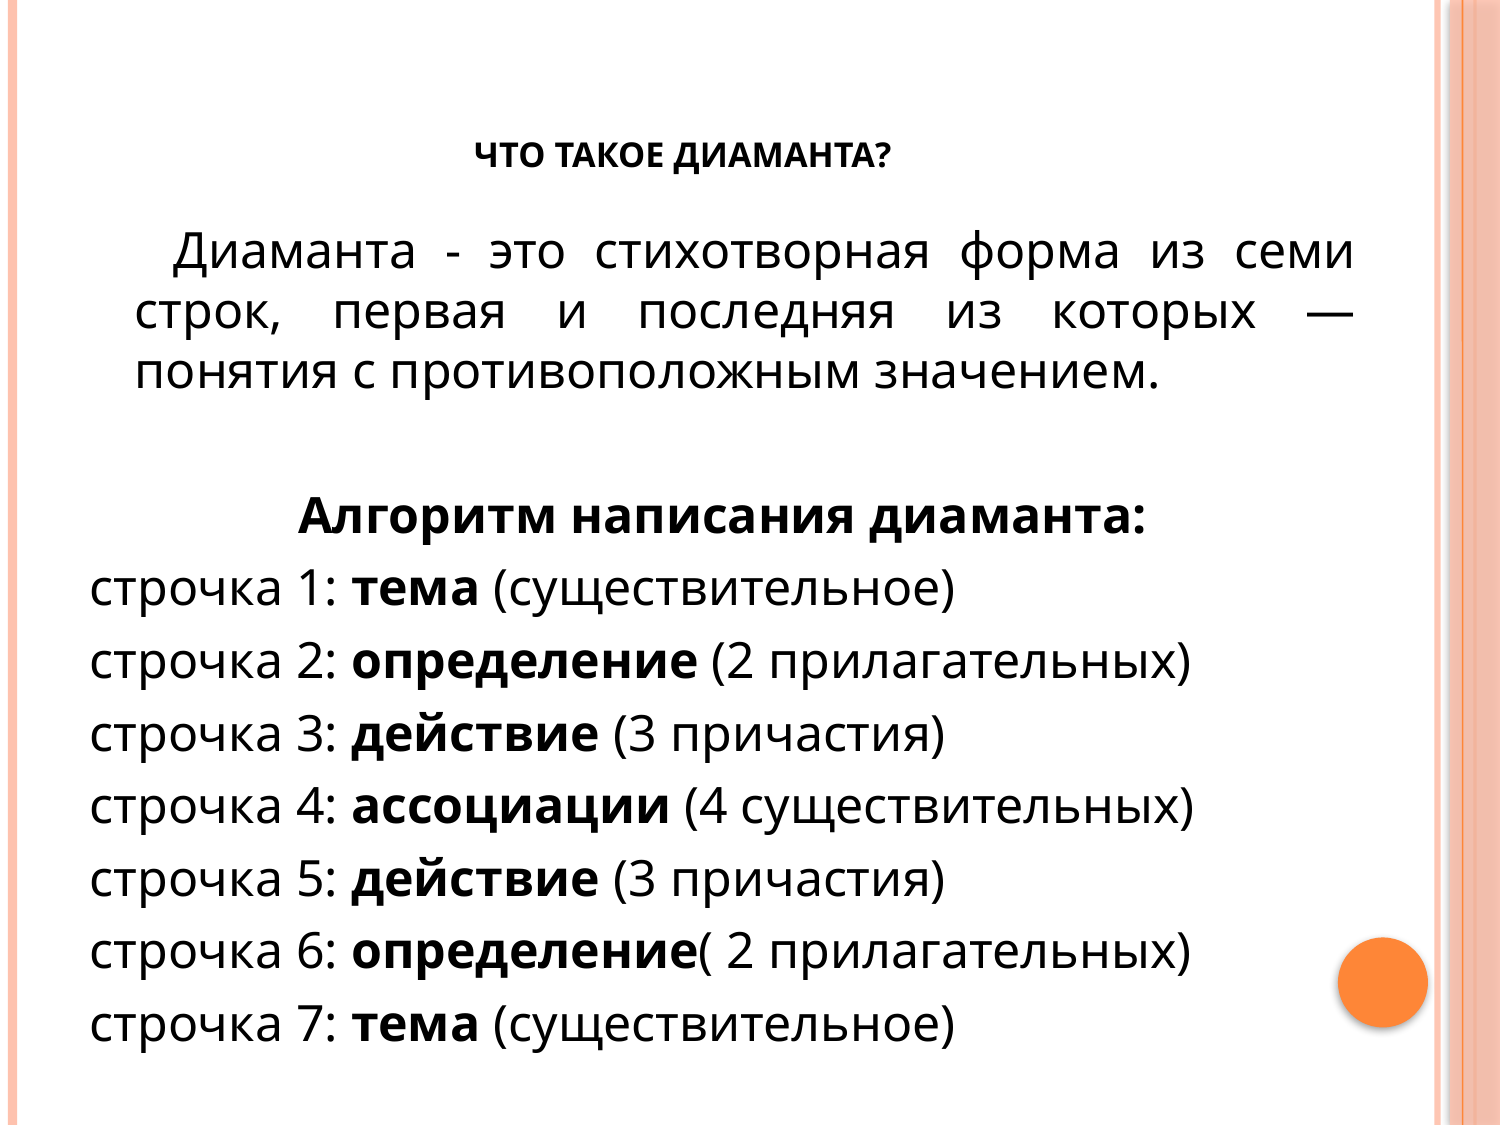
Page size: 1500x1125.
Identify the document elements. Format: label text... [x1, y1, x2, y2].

title Что такое диаманта? [75, 45, 1300, 210]
list Диаманта - это стихотворная форма из семи строк, первая и последняя из которых — понятия с противоположным значением. Алгоритм написания диаманта: строчка 1: тема (существительное) строчка 2: определение (2 прилагательных) строчка 3: действие (3 причастия) строчка 4: ассоциации (4 существительных) строчка 5: действие (3 причастия) строчка 6: определение( 2 прилагательных) строчка 7: тема (существительное) [75, 210, 1372, 1062]
